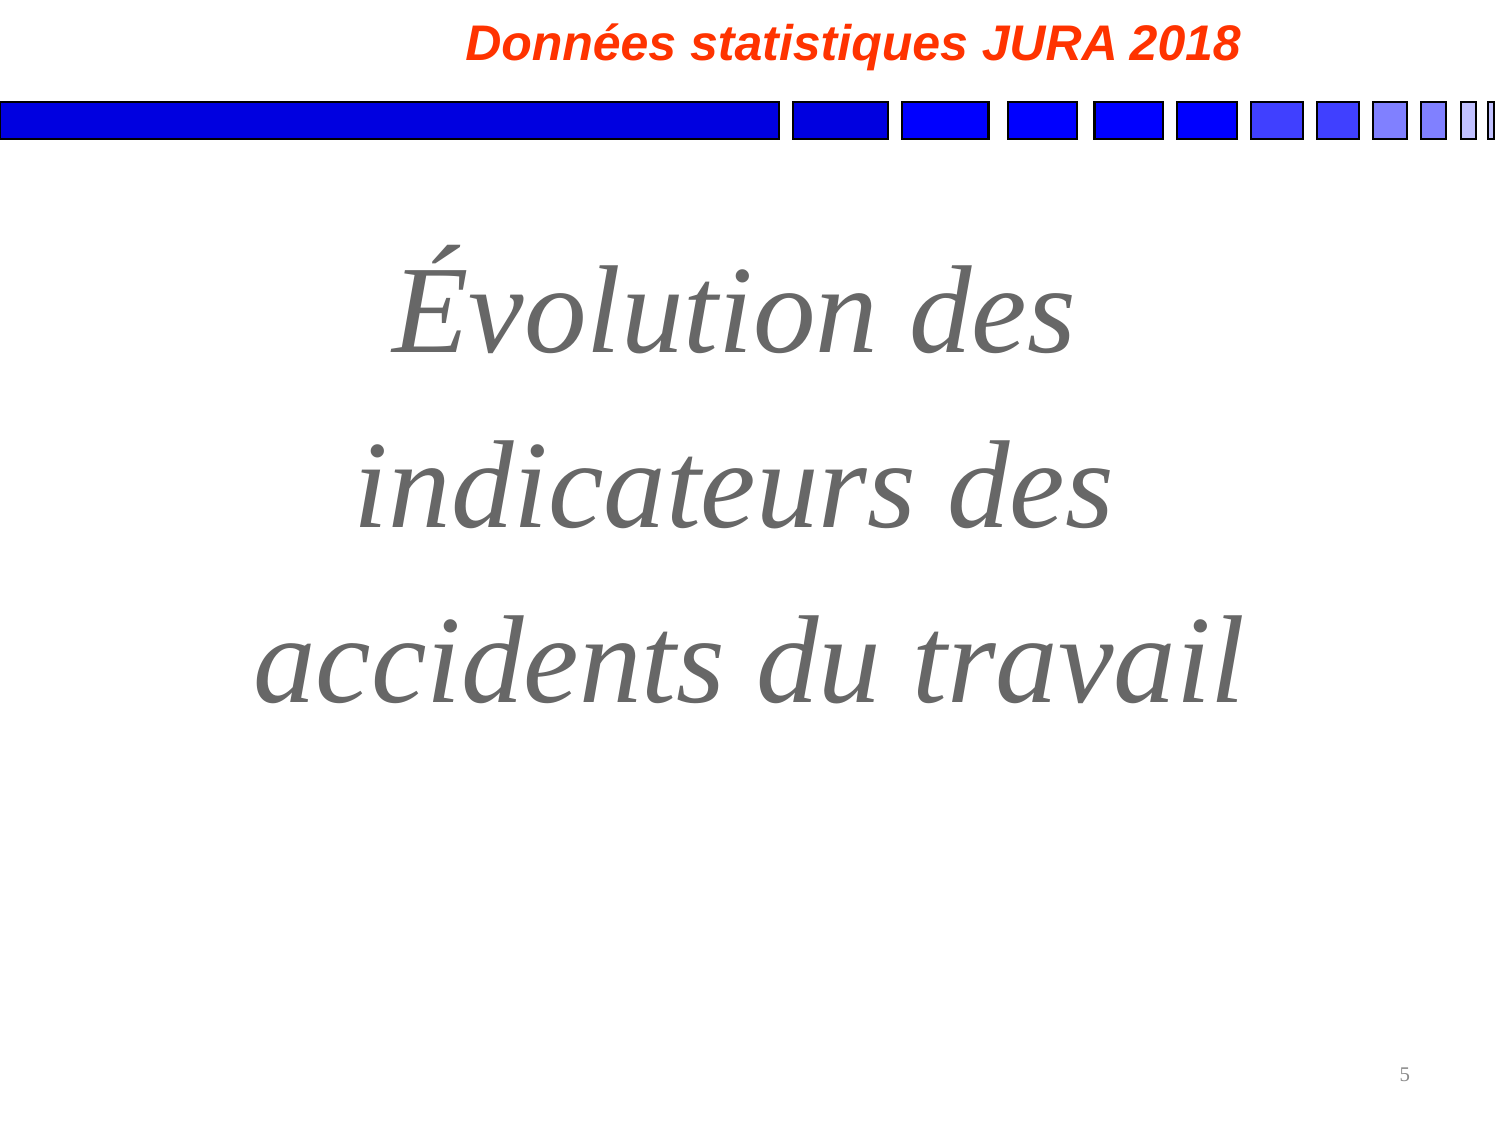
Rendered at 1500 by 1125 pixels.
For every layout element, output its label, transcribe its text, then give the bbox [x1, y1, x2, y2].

slide_number 5 [1074, 1042, 1425, 1103]
text_box Évolution des indicateurs des accidents du travail [12, 219, 1488, 508]
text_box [0, 101, 1495, 140]
text_box Données statistiques JURA 2018 [230, 3, 1477, 78]
